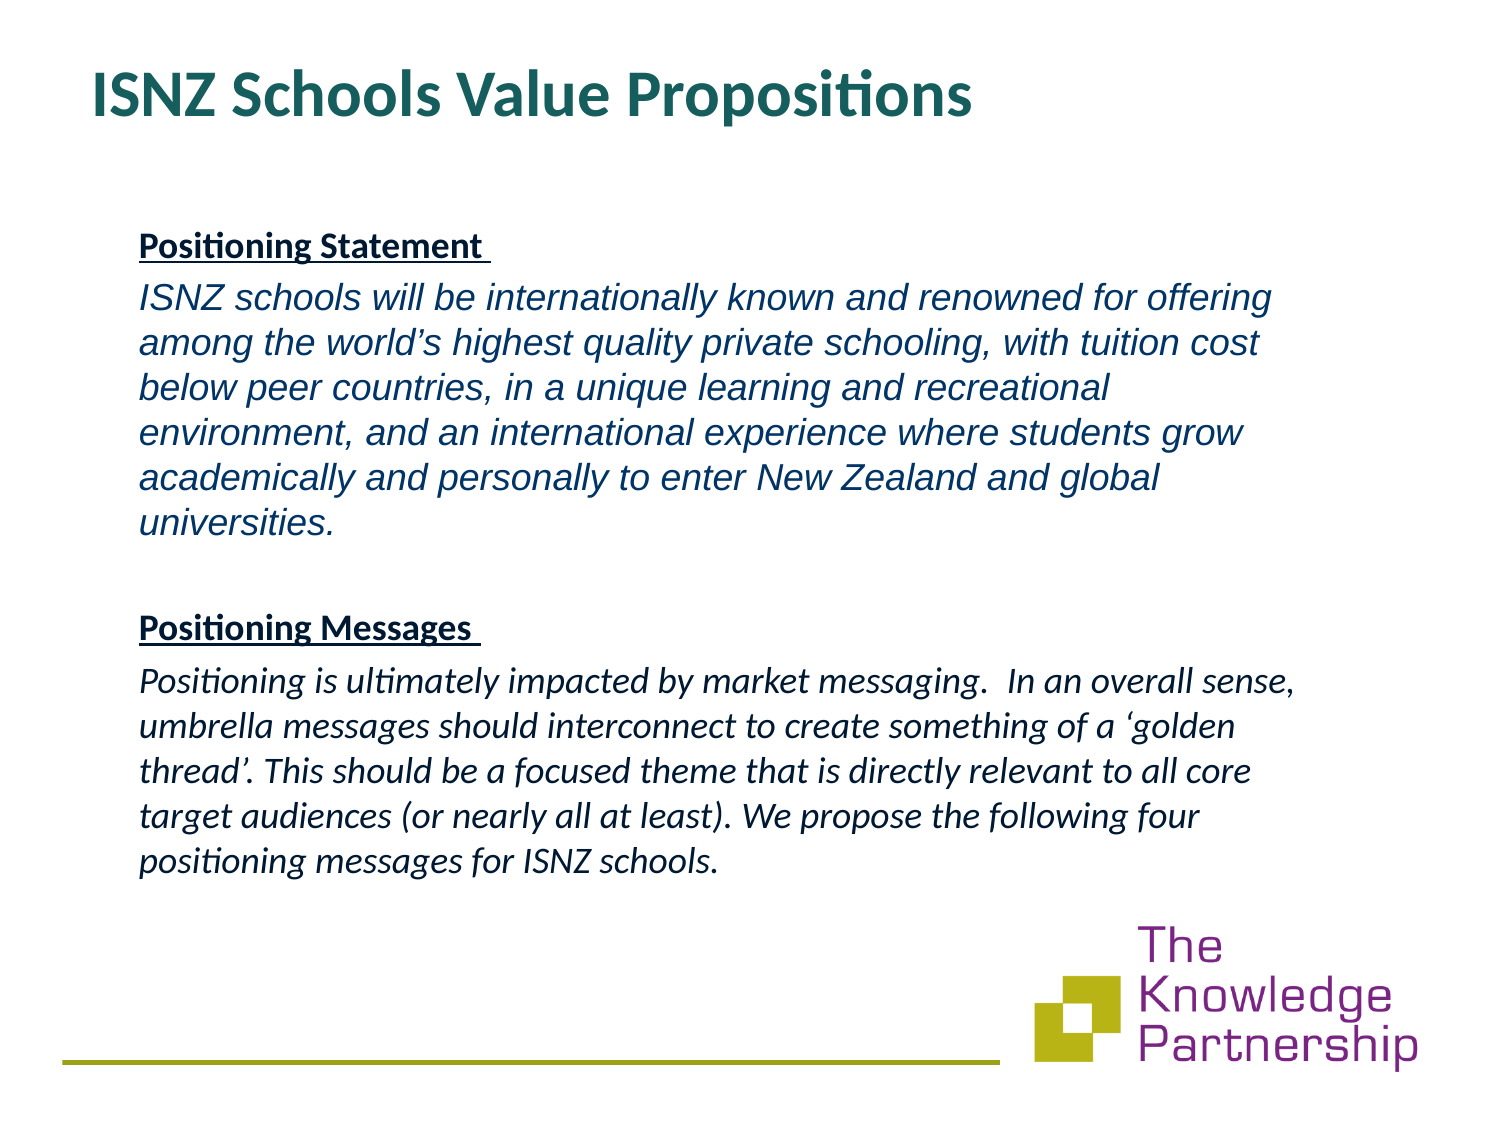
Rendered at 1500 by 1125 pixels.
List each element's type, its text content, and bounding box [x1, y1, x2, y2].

text_box ISNZ Schools Value Propositions [76, 42, 1388, 138]
list Positioning Statement ISNZ schools will be internationally known and renowned for offering among the world’s highest quality private schooling, with tuition cost below peer countries, in a unique learning and recreational environment, and an international experience where students grow academically and personally to enter New Zealand and global universities. Positioning Messages Positioning is ultimately impacted by market messaging. In an overall sense, umbrella messages should interconnect to create something of a ‘golden thread’. This should be a focused theme that is directly relevant to all core target audiences (or nearly all at least). We propose the following four positioning messages for ISNZ schools. [123, 160, 1341, 953]
picture [1025, 922, 1427, 1077]
